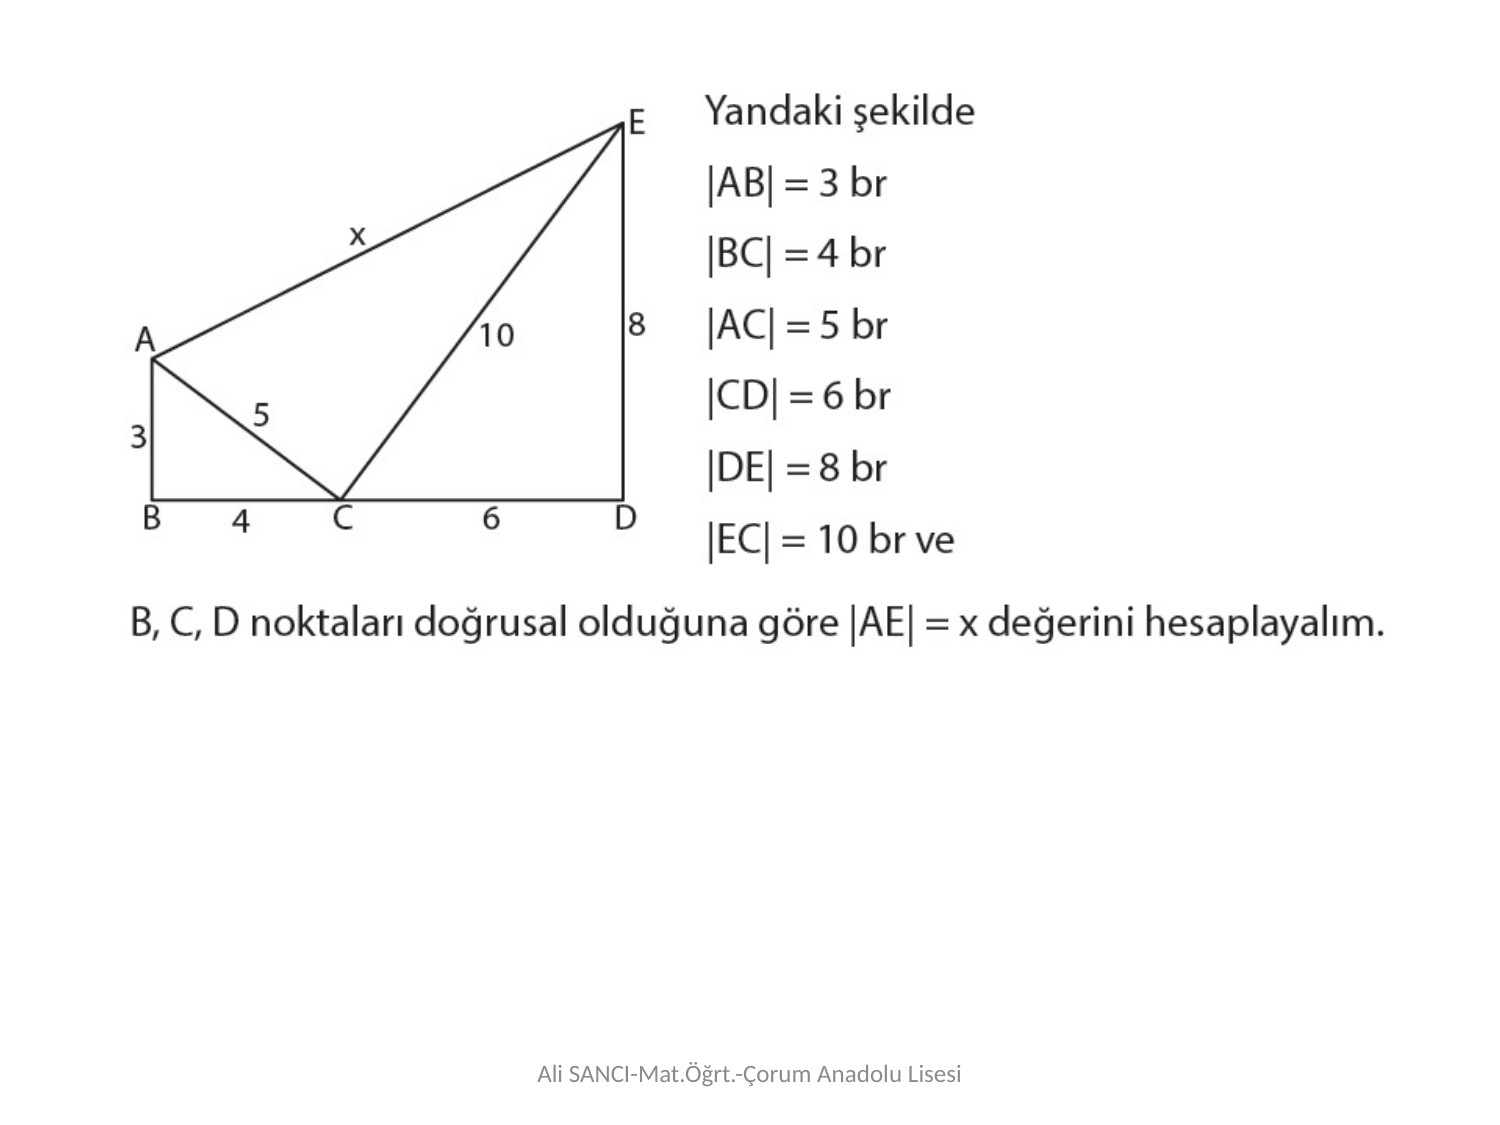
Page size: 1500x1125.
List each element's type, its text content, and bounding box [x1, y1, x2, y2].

footer Ali SANCI-Mat.Öğrt.-Çorum Anadolu Lisesi [512, 1042, 988, 1103]
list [111, 77, 1399, 670]
